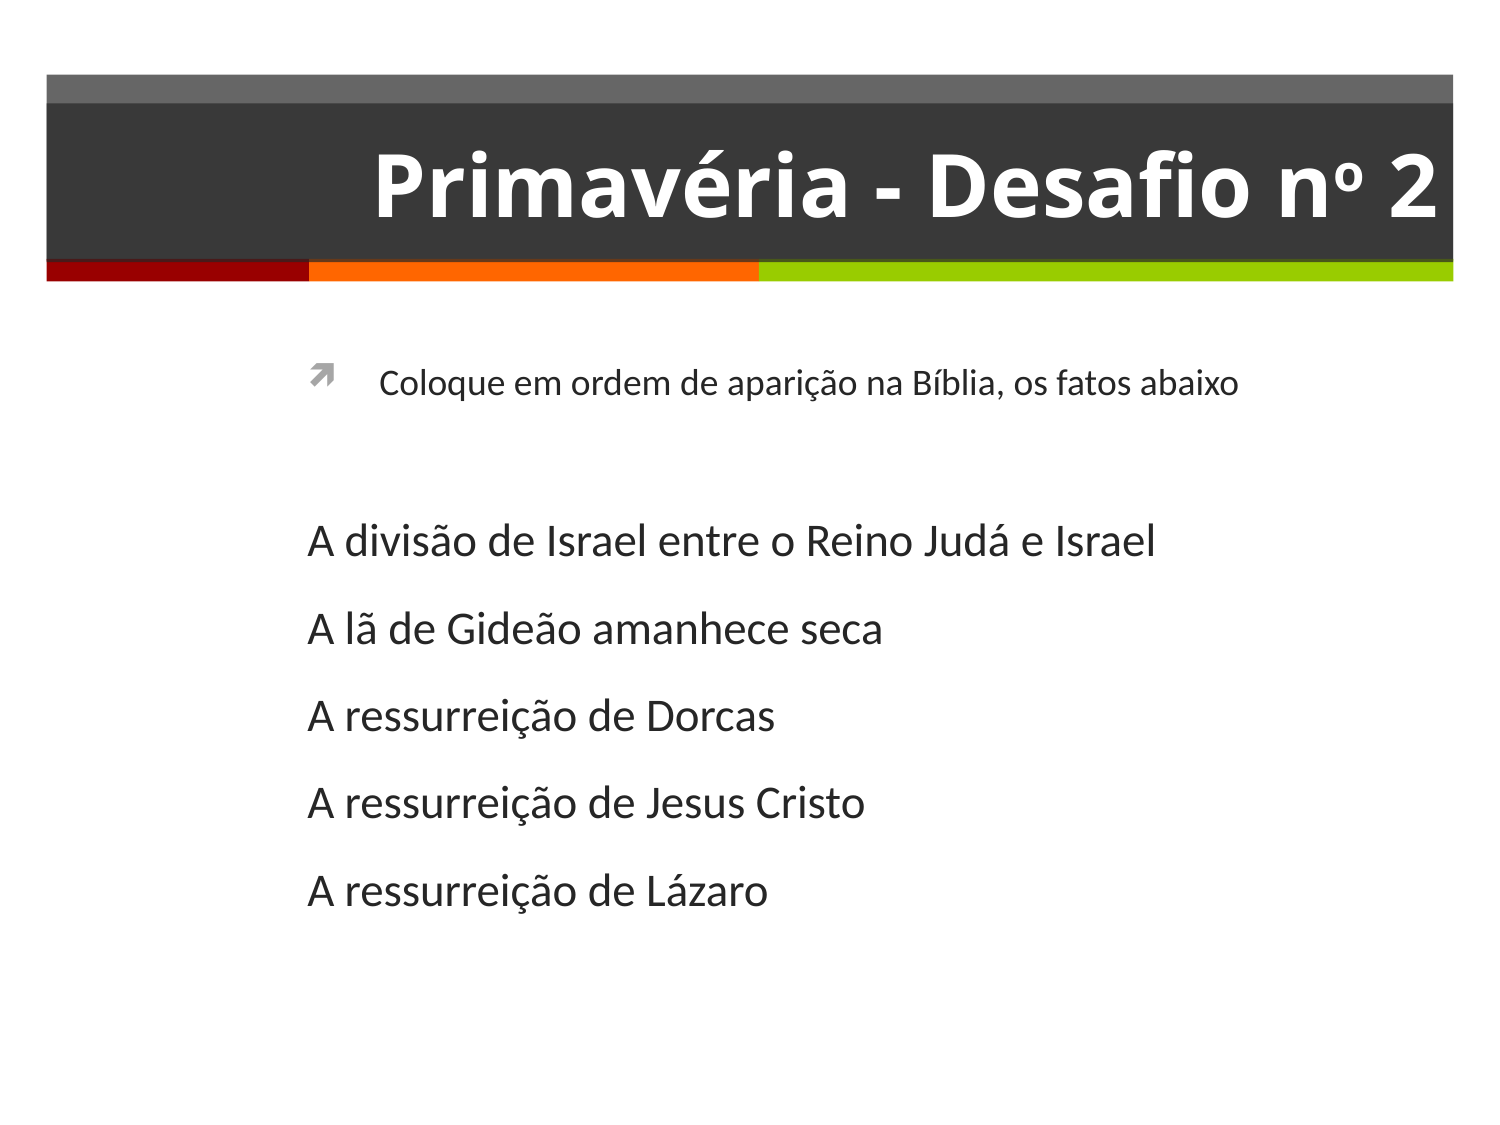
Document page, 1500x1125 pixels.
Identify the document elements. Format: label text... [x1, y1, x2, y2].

list Coloque em ordem de aparição na Bíblia, os fatos abaixo A divisão de Israel entre o Reino Judá e Israel A lã de Gideão amanhece seca A ressurreição de Dorcas A ressurreição de Jesus Cristo A ressurreição de Lázaro [292, 350, 1454, 1005]
title Primavéria - Desafio no 2 [46, 103, 1454, 263]
